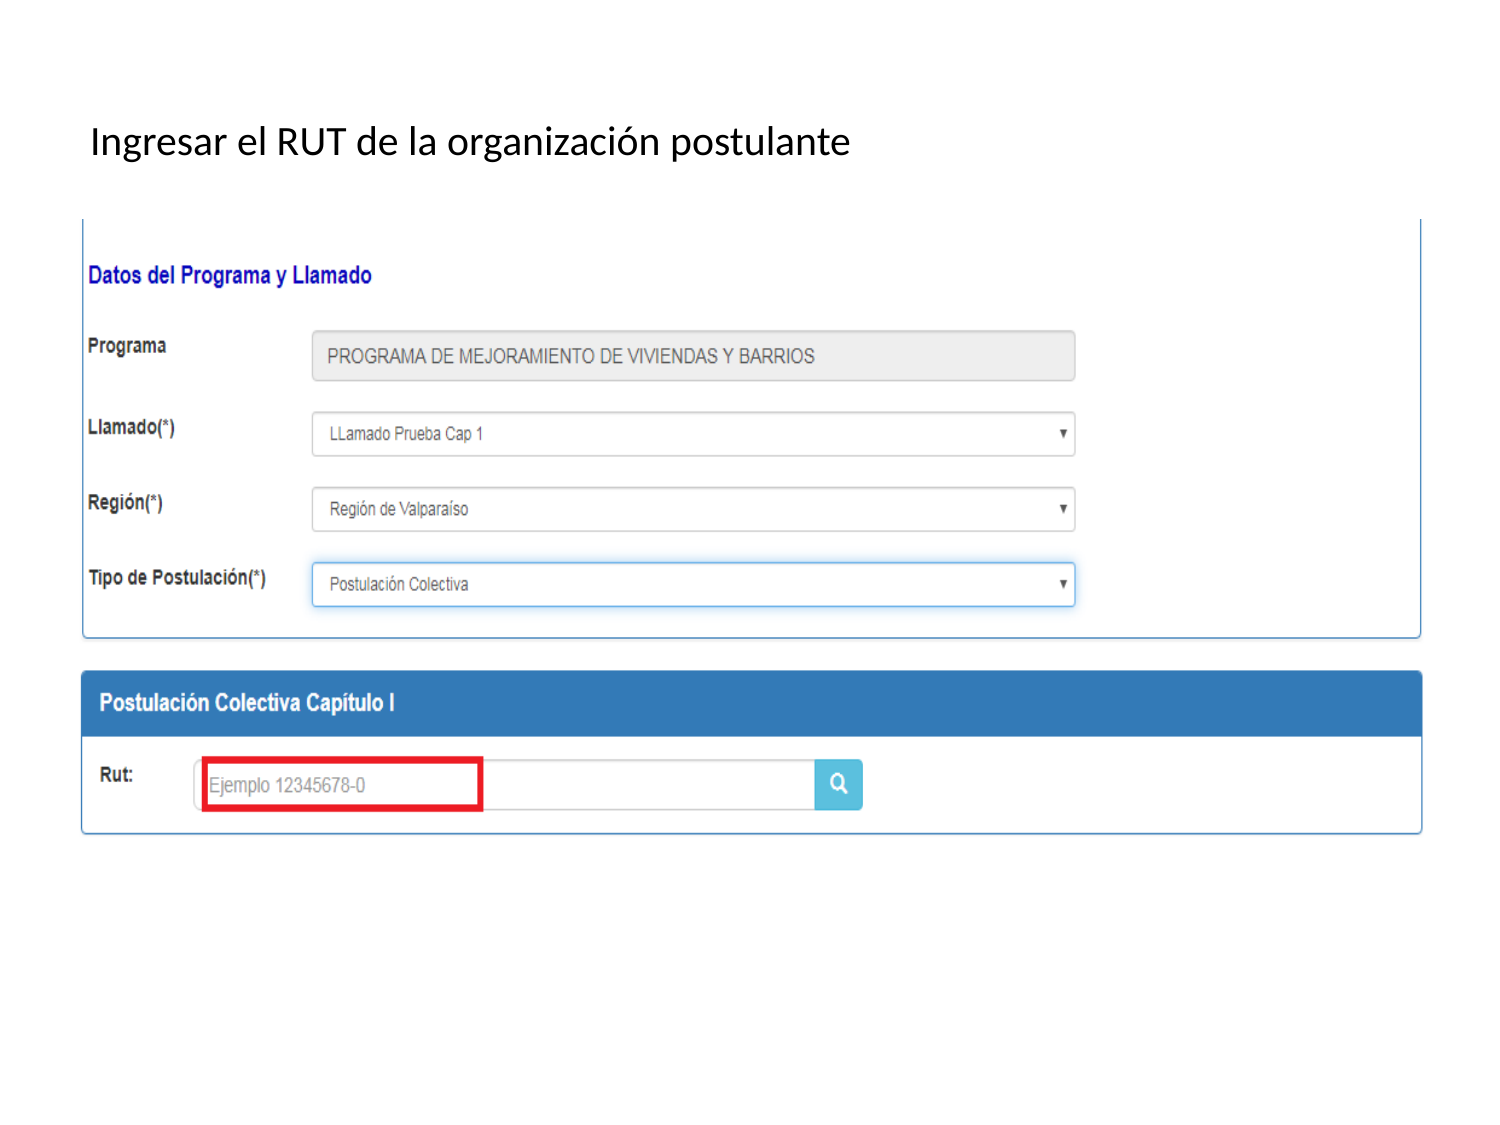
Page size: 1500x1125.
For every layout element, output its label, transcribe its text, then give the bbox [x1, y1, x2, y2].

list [74, 219, 1426, 913]
title Ingresar el RUT de la organización postulante [75, 45, 1425, 219]
